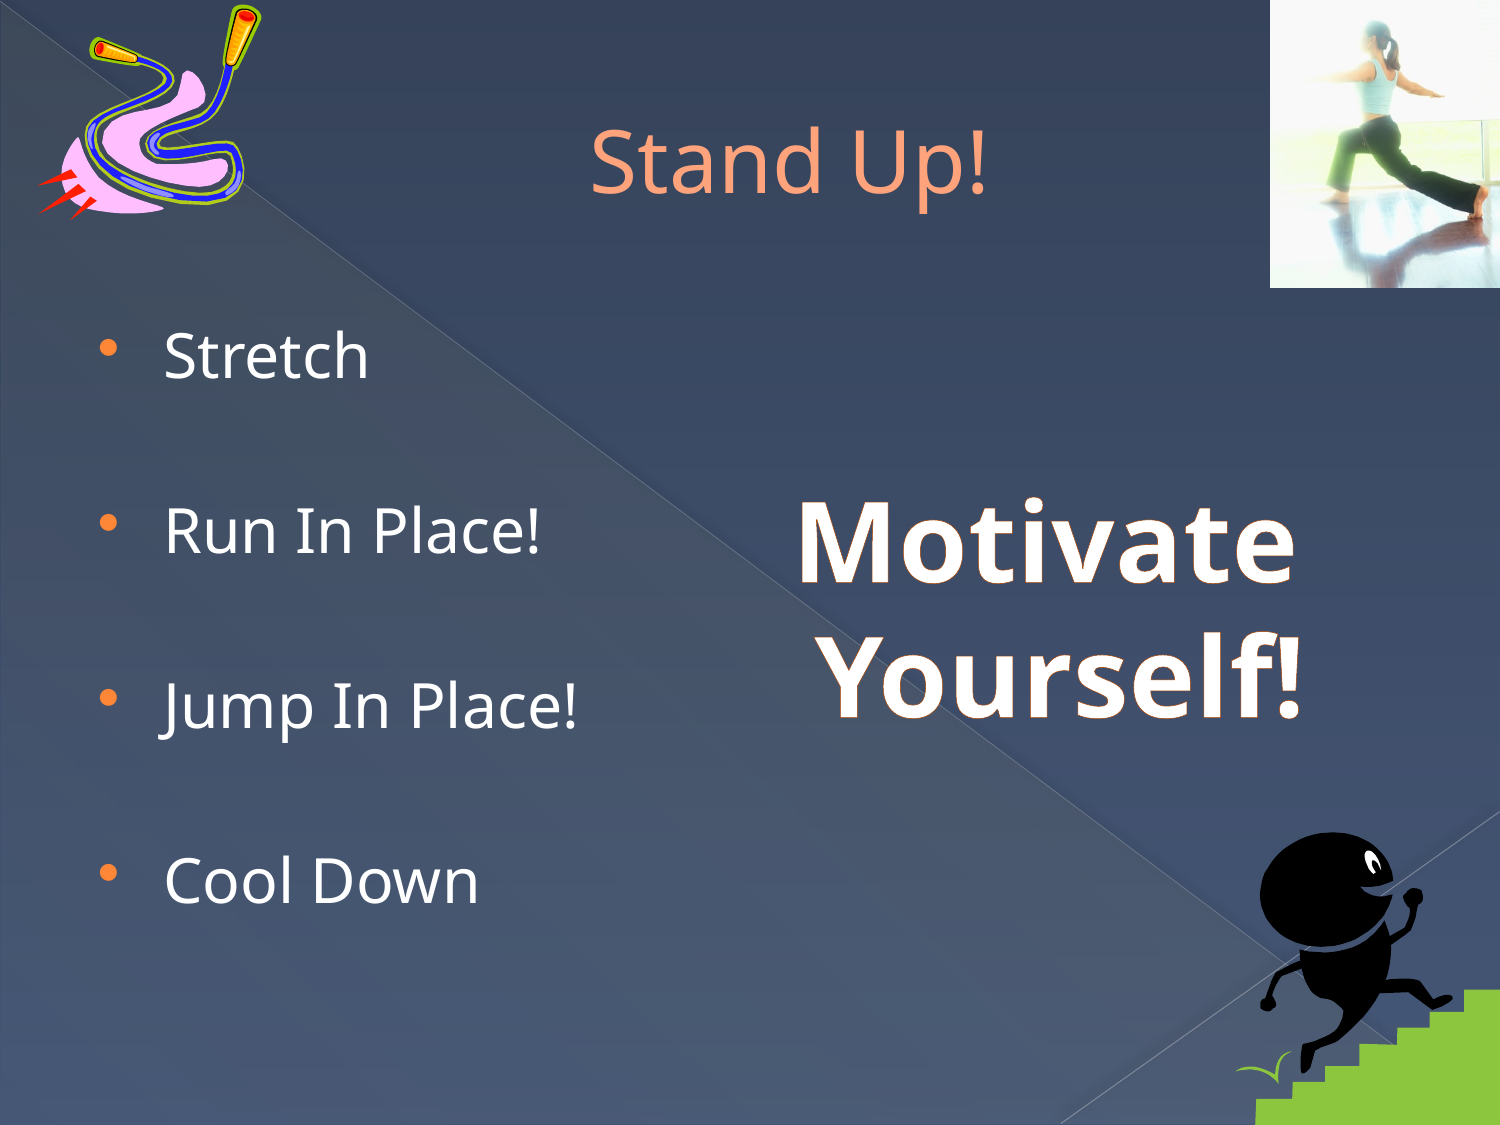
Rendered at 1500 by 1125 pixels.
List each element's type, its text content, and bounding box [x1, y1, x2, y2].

list Stretch Run In Place! Jump In Place! Cool Down [75, 308, 1425, 1059]
picture [37, 0, 271, 220]
text_box Motivate Yourself! [776, 462, 1343, 748]
picture [1235, 831, 1500, 1125]
picture [1269, 0, 1500, 288]
title Stand Up! [75, 43, 1260, 274]
